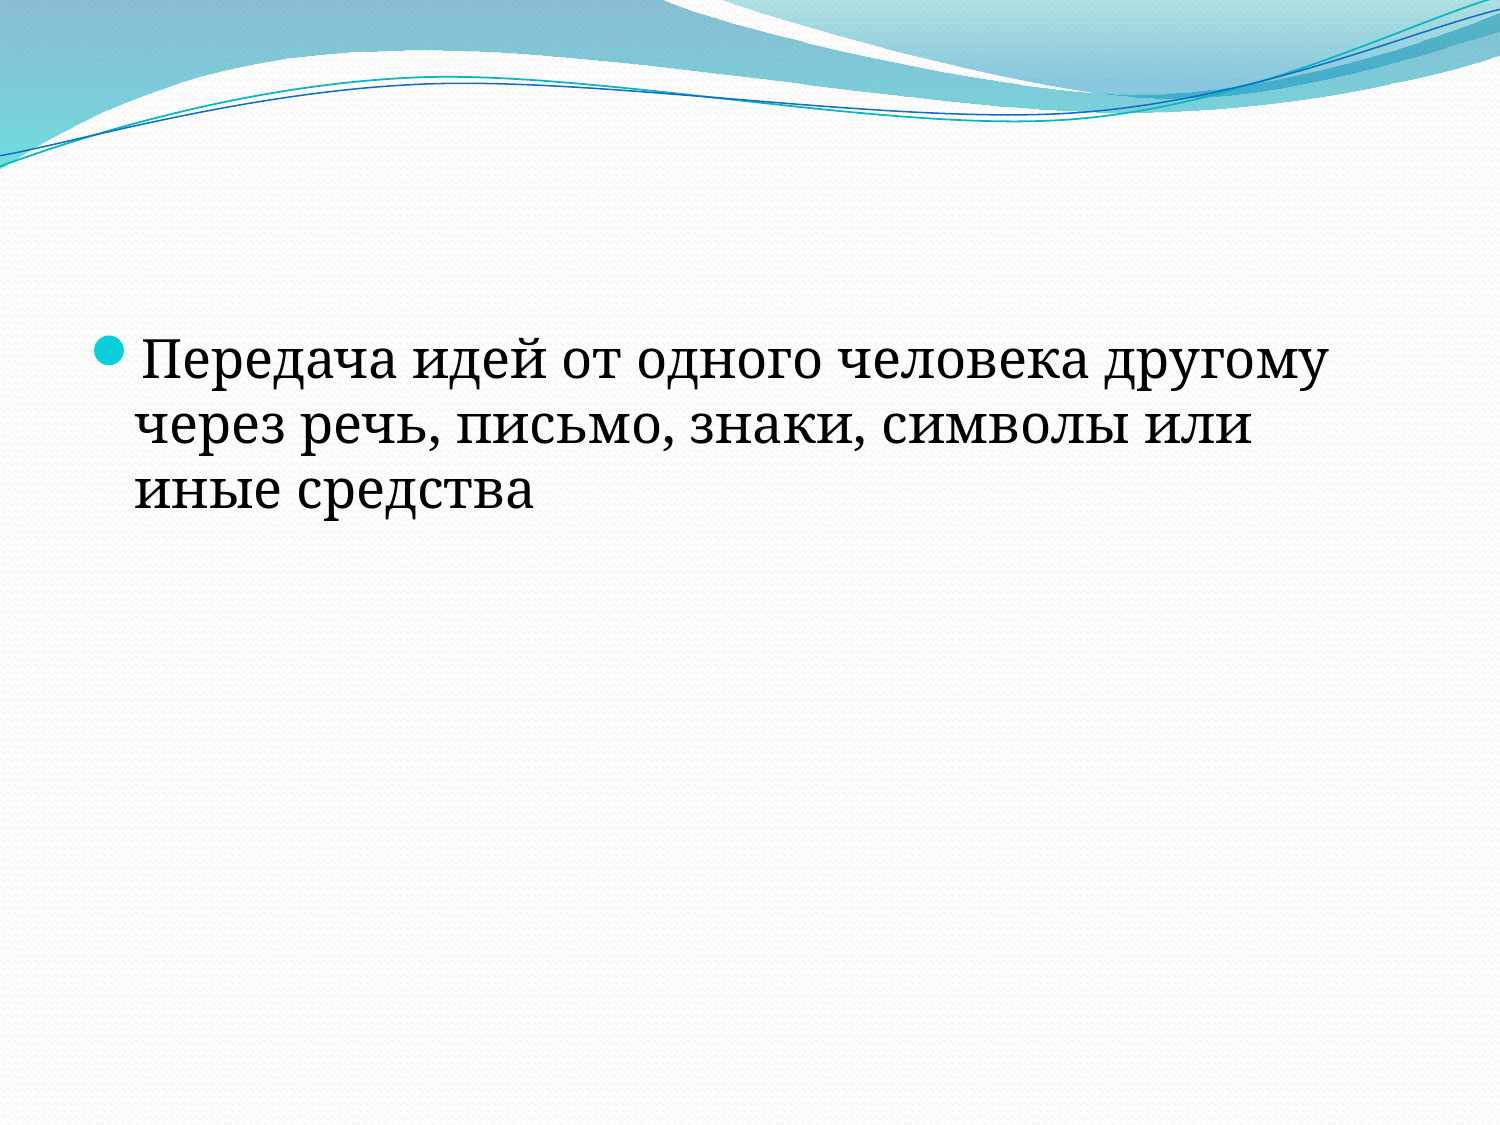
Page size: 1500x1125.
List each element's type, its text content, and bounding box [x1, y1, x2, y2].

list Передача идей от одного человека другому через речь, письмо, знаки, символы или иные средства [75, 317, 1425, 1038]
